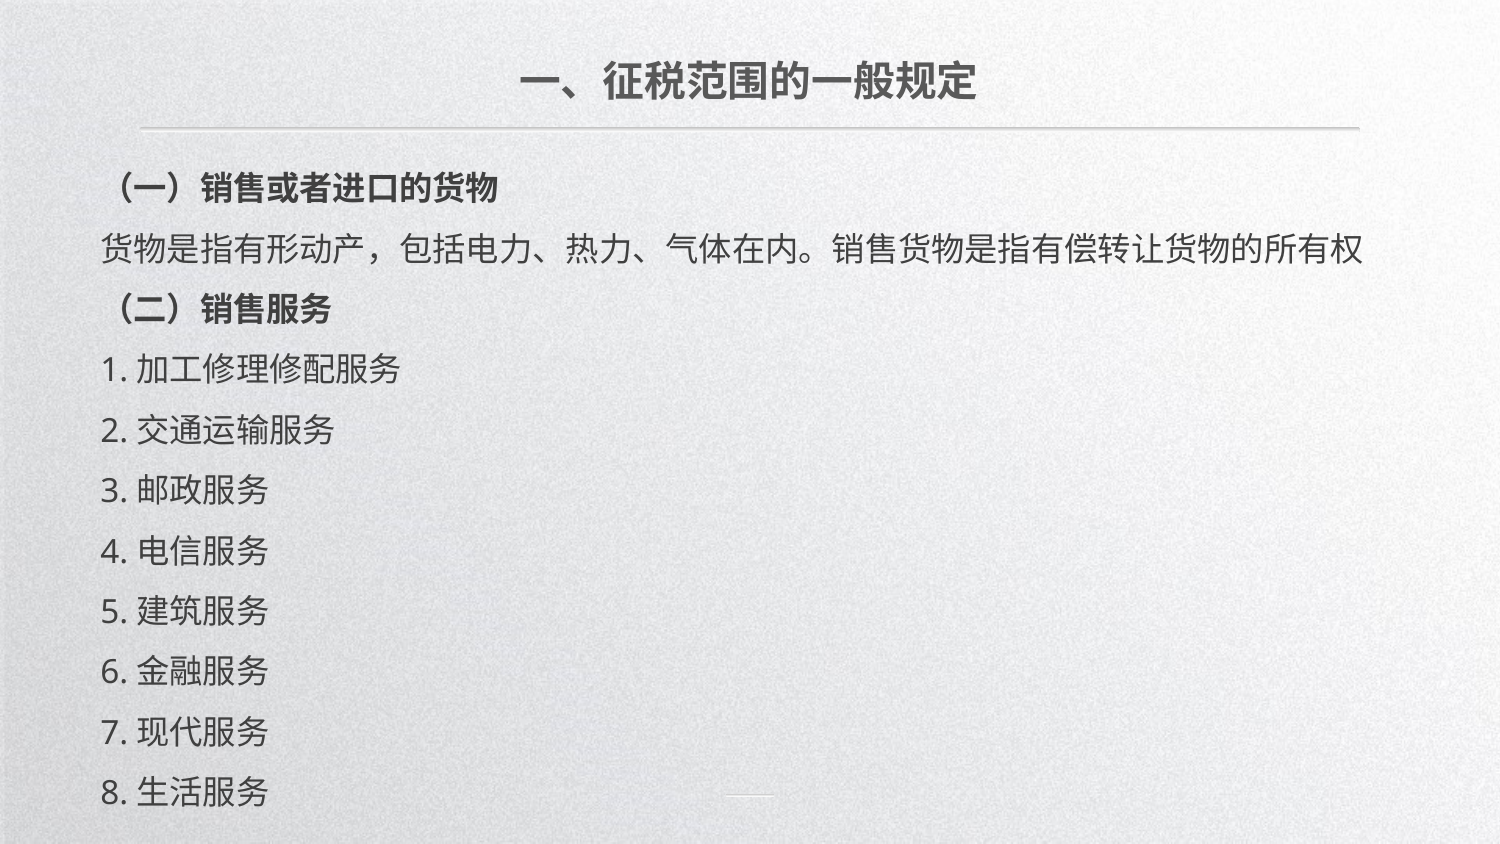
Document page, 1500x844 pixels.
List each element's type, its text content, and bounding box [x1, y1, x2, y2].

picture [0, 0, 1500, 844]
text_box 一、征税范围的一般规定 [459, 49, 1038, 111]
text_box （一）销售或者进口的货物 货物是指有形动产，包括电力、热力、气体在内。销售货物是指有偿转让货物的所有权 （二）销售服务 1.加工修理修配服务 2.交通运输服务 3.邮政服务 4.电信服务 5.建筑服务 6.金融服务 7.现代服务 8.生活服务 [100, 159, 1400, 812]
